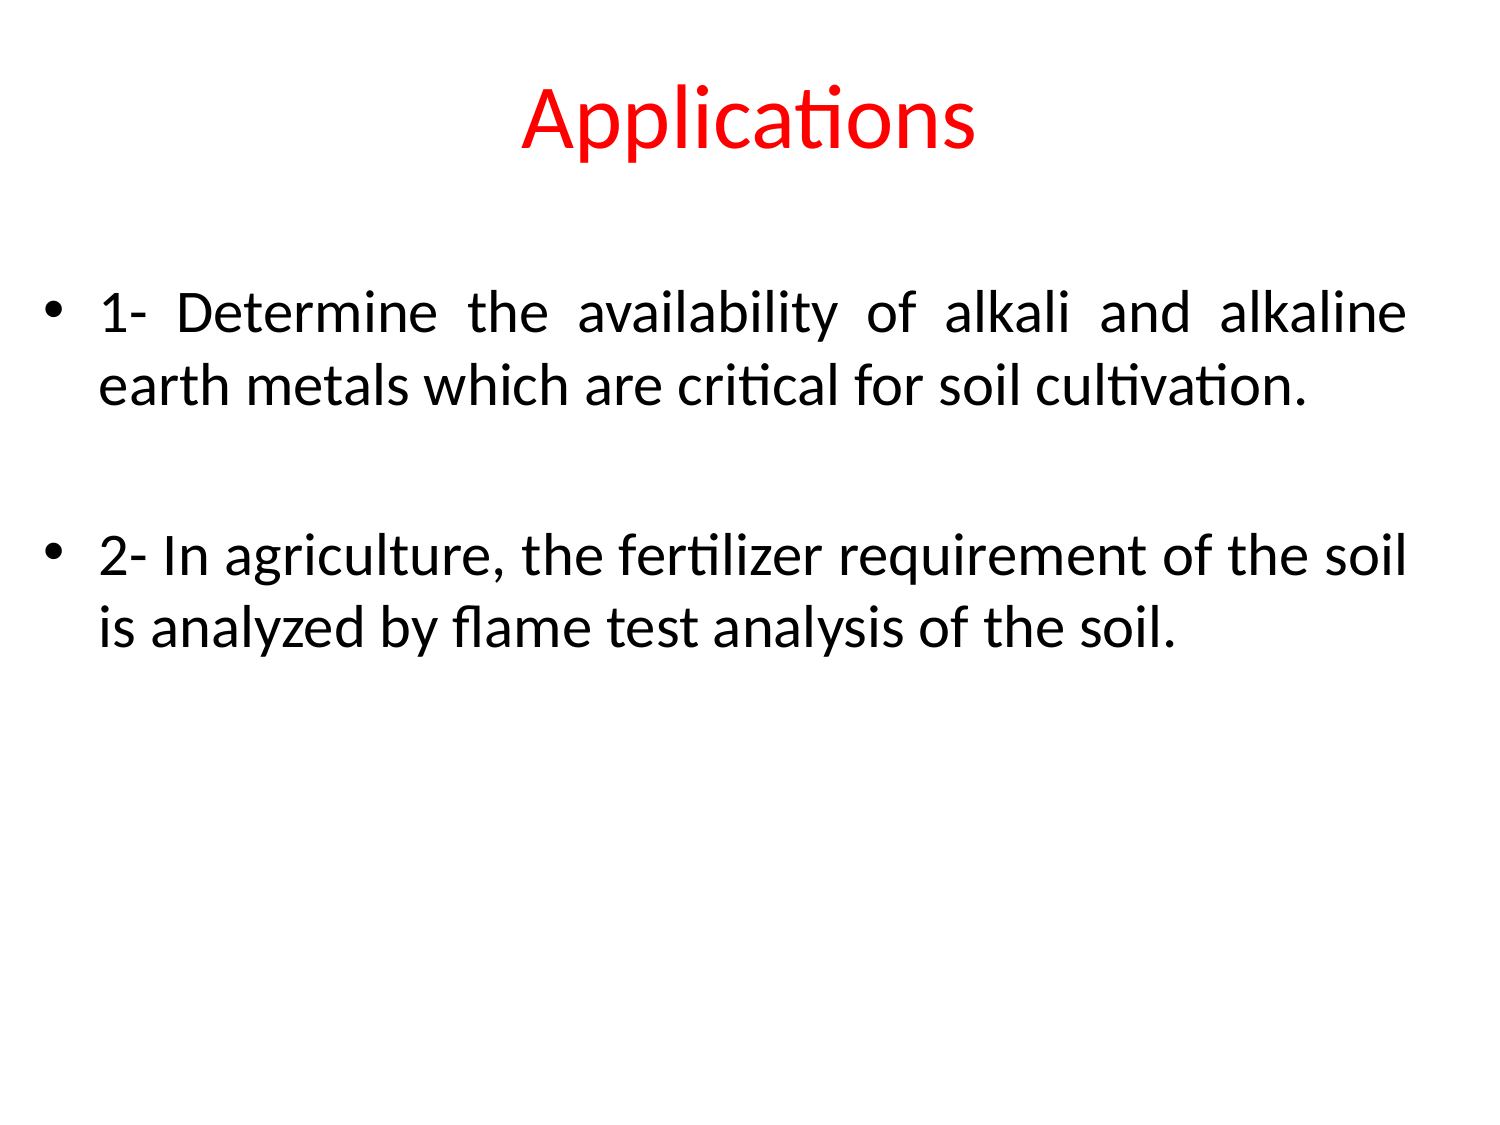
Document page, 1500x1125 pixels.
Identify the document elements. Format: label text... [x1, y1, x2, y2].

title Applications [75, 18, 1425, 206]
list 1- Determine the availability of alkali and alkaline earth metals which are critical for soil cultivation. 2- In agriculture, the fertilizer requirement of the soil is analyzed by flame test analysis of the soil. [28, 264, 1425, 768]
